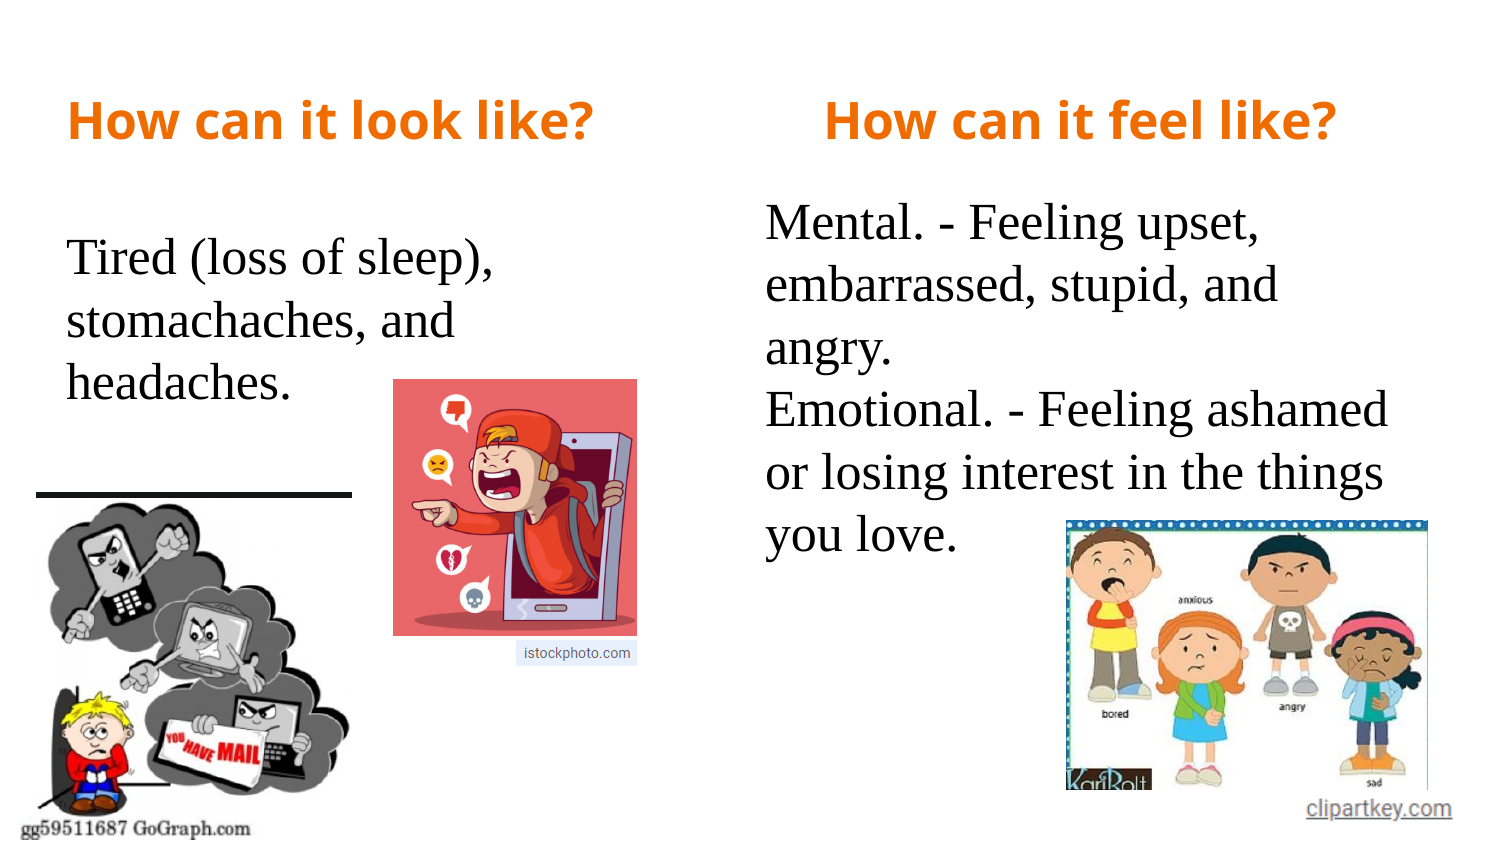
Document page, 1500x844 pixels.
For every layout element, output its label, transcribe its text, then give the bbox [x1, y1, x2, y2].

picture [516, 640, 638, 667]
list Mental. - Feeling upset, embarrassed, stupid, and angry. Emotional. - Feeling ashamed or losing interest in the things you love. [750, 172, 1407, 714]
title How can it look like? How can it feel like? [51, 72, 1449, 189]
picture [8, 492, 352, 841]
list Tired (loss of sleep), stomachaches, and headaches. [51, 207, 708, 750]
picture [393, 378, 638, 637]
picture [1065, 519, 1464, 835]
